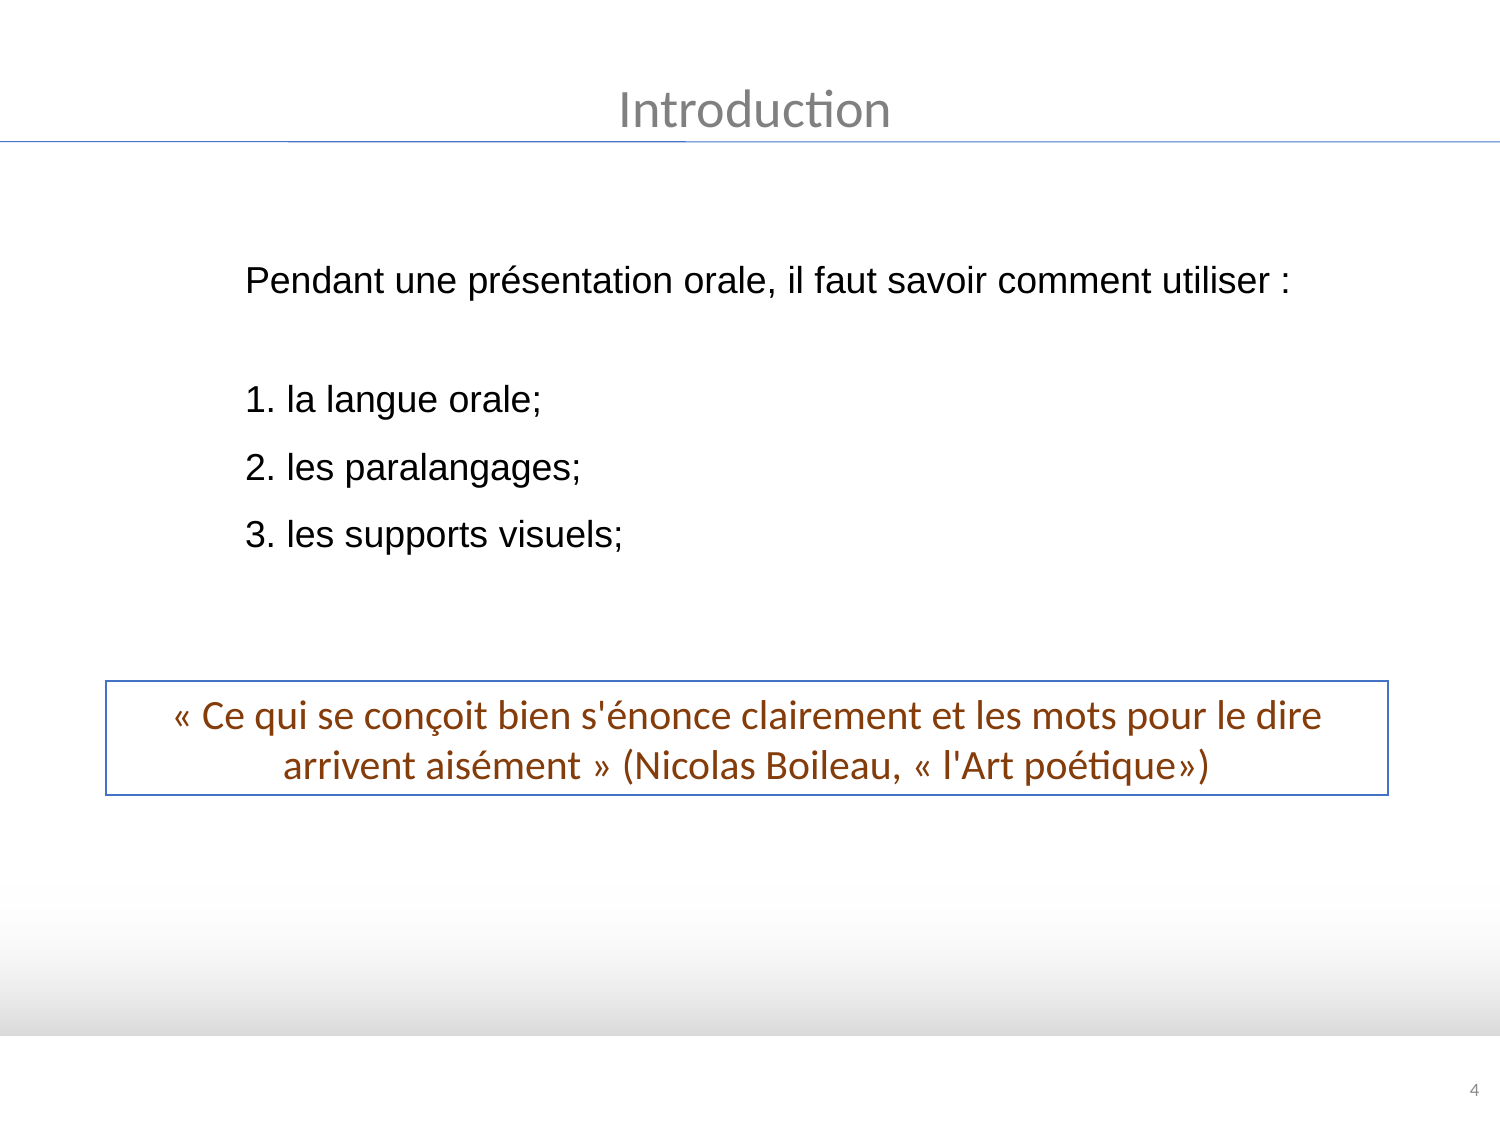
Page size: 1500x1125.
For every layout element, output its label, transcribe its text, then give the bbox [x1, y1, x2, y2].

text_box Pendant une présentation orale, il faut savoir comment utiliser : 1. la langue orale; 2. les paralangages; 3. les supports visuels; [230, 242, 1388, 563]
text_box Introduction [11, 66, 1500, 141]
text_box Introduction [11, 142, 1500, 146]
slide_number 4 [1144, 1058, 1495, 1119]
text_box « Ce qui se conçoit bien s'énonce clairement et les mots pour le dire arrivent aisément » (Nicolas Boileau, « l'Art poétique») [105, 680, 1389, 796]
text_box [0, 645, 1500, 1036]
